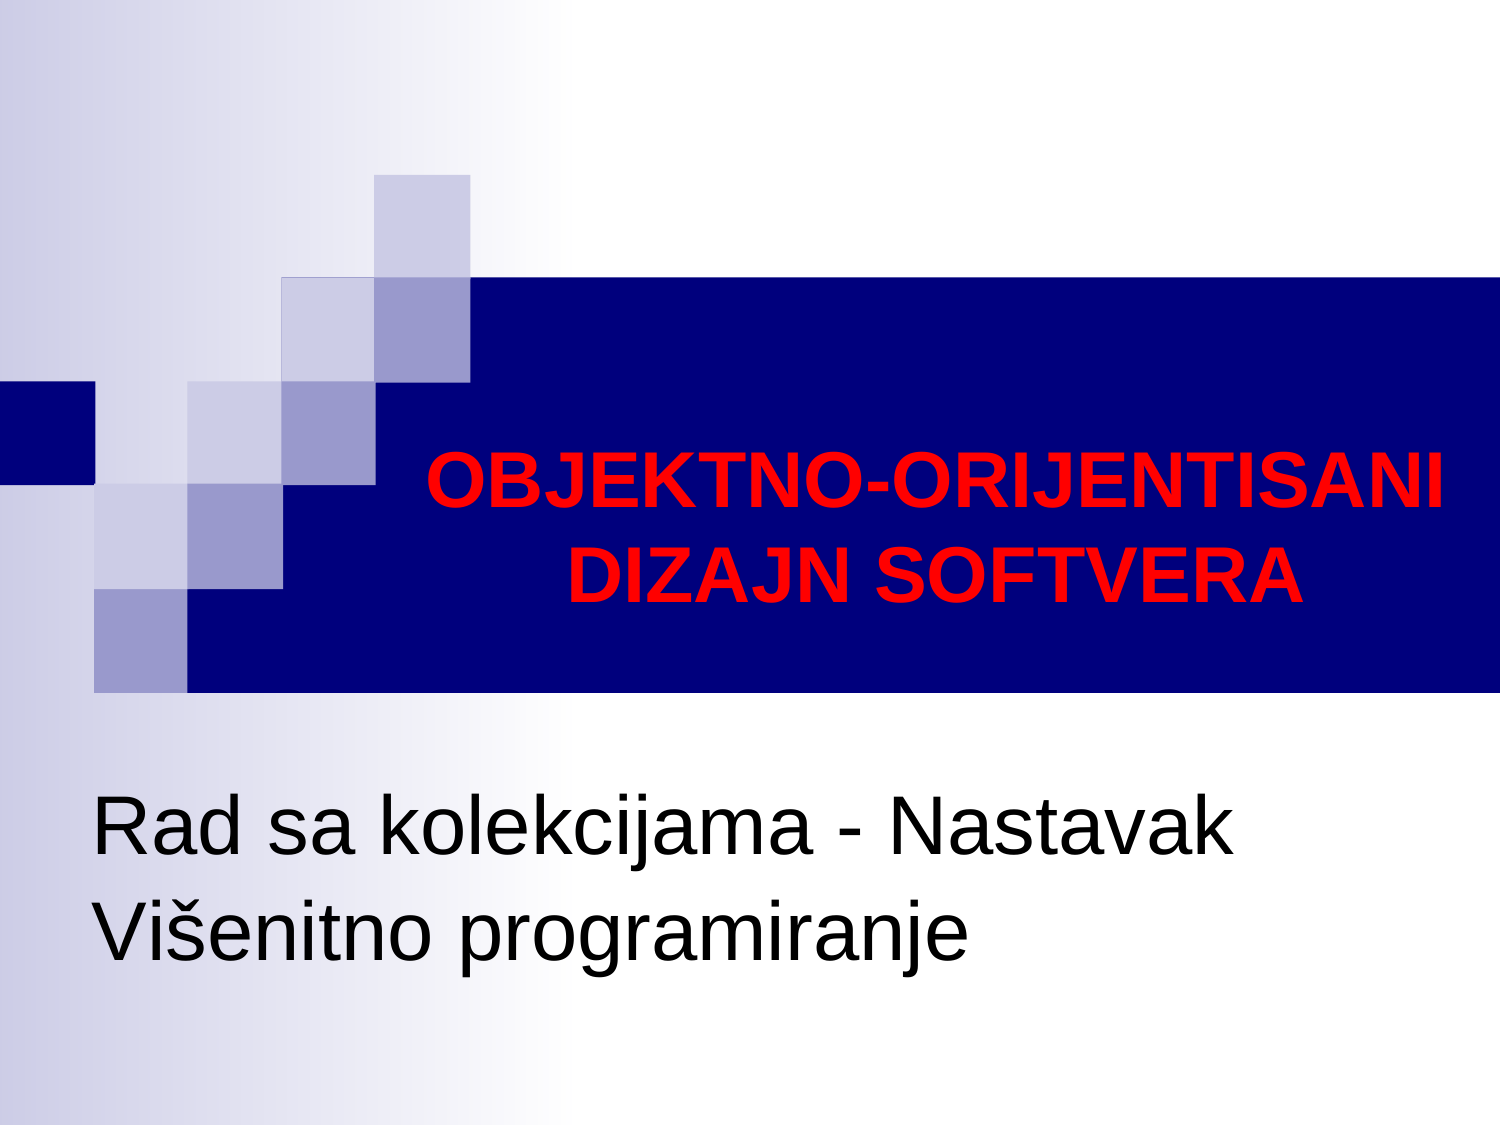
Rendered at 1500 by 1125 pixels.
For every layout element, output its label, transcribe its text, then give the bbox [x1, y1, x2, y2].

title OBJEKTNO-ORIJENTISANI DIZAJN SOFTVERA [377, 341, 1495, 705]
subtitle Rad sa kolekcijama - Nastavak Višenitno programiranje [76, 763, 1329, 1000]
